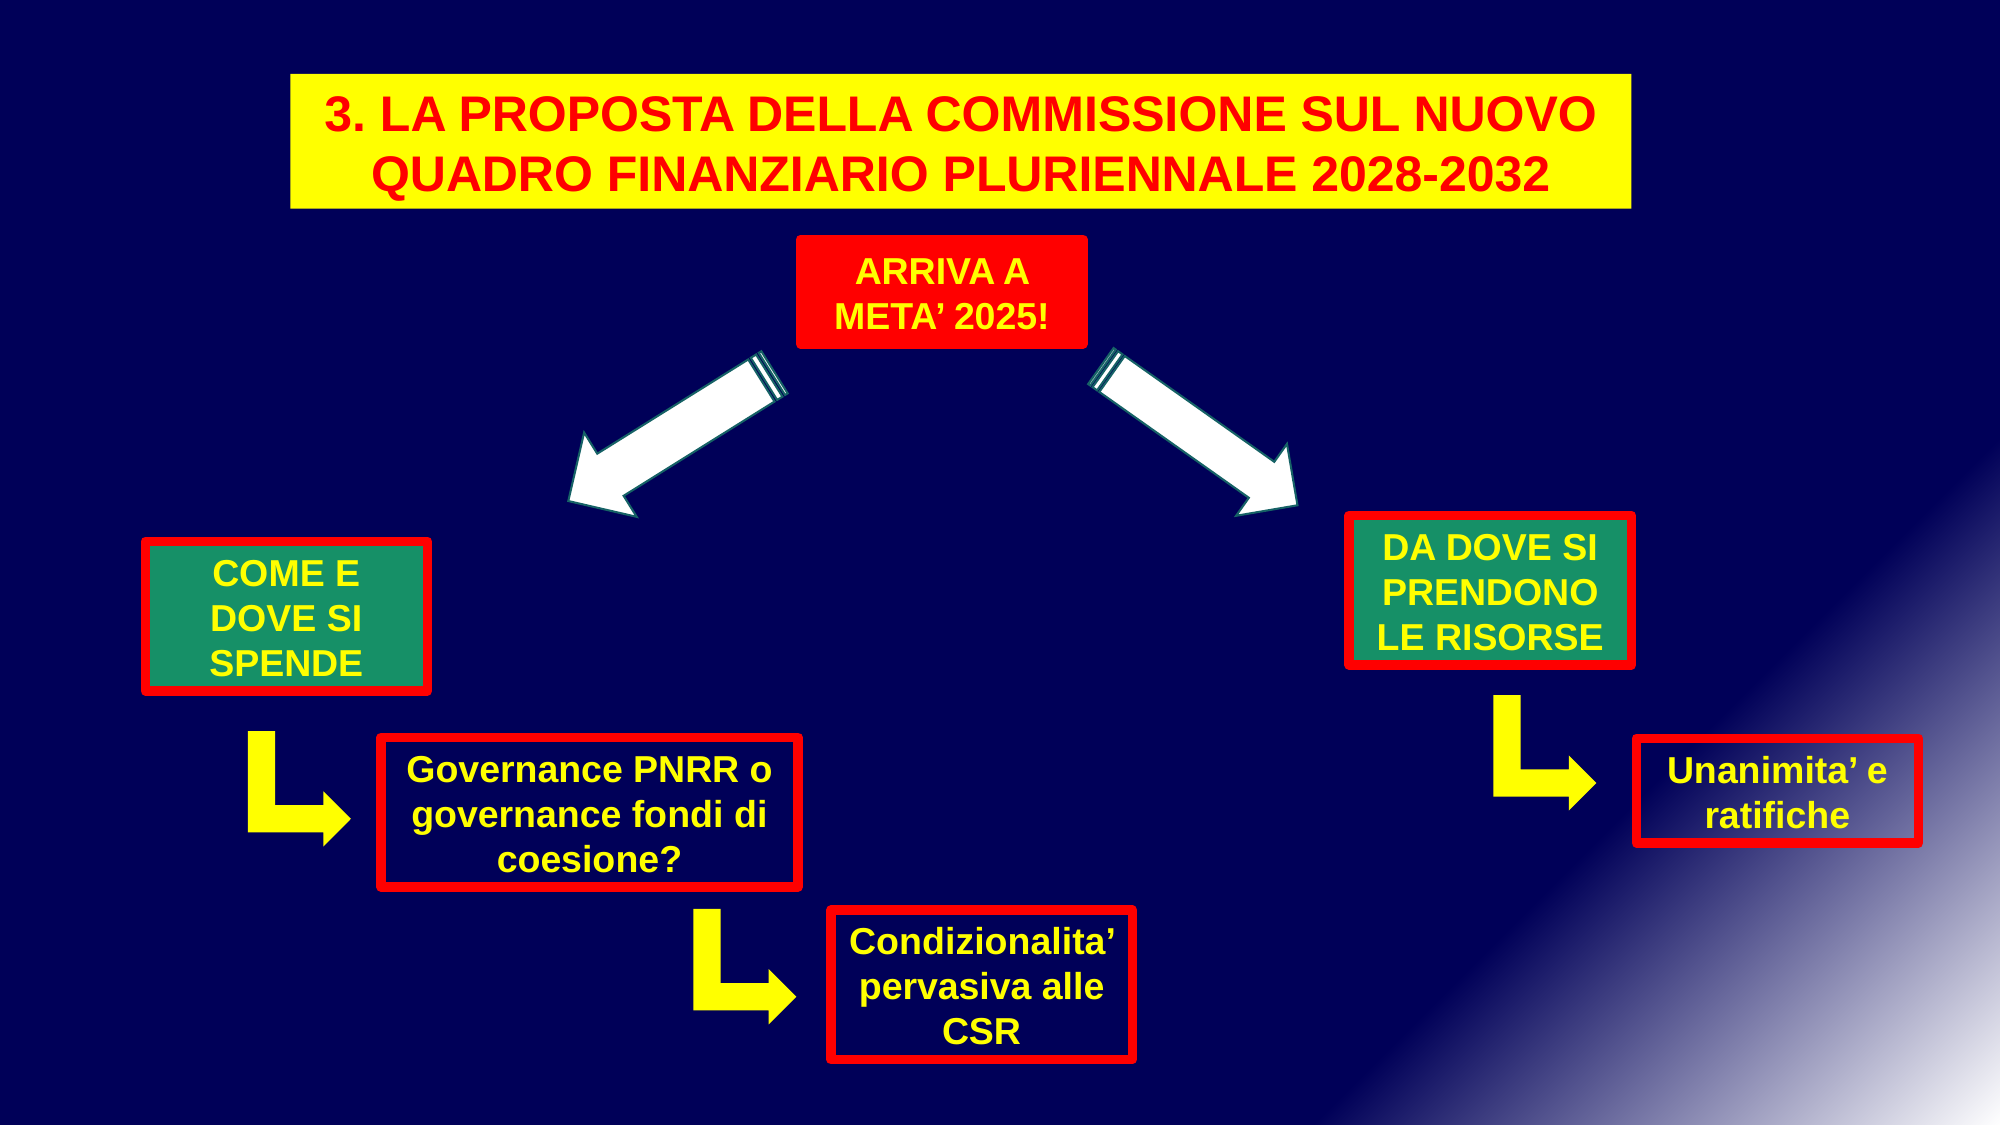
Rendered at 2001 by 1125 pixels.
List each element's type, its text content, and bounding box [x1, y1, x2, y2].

text_box [1493, 695, 1597, 811]
text_box 3. LA PROPOSTA DELLA COMMISSIONE SUL NUOVO QUADRO FINANZIARIO PLURIENNALE 2028-2032 [290, 73, 1632, 209]
text_box [1086, 346, 1299, 518]
text_box Governance PNRR o governance fondi di coesione? [381, 737, 799, 888]
text_box [567, 349, 790, 519]
text_box ARRIVA A META’ 2025! [800, 239, 1083, 345]
text_box [247, 731, 351, 847]
text_box COME E DOVE SI SPENDE [145, 541, 428, 691]
text_box Unanimita’ e ratifiche [1636, 738, 1919, 843]
text_box [693, 908, 797, 1025]
text_box [74, 494, 295, 792]
text_box Condizionalita’ pervasiva alle CSR [830, 909, 1133, 1060]
text_box DA DOVE SI PRENDONO LE RISORSE [1349, 515, 1632, 666]
